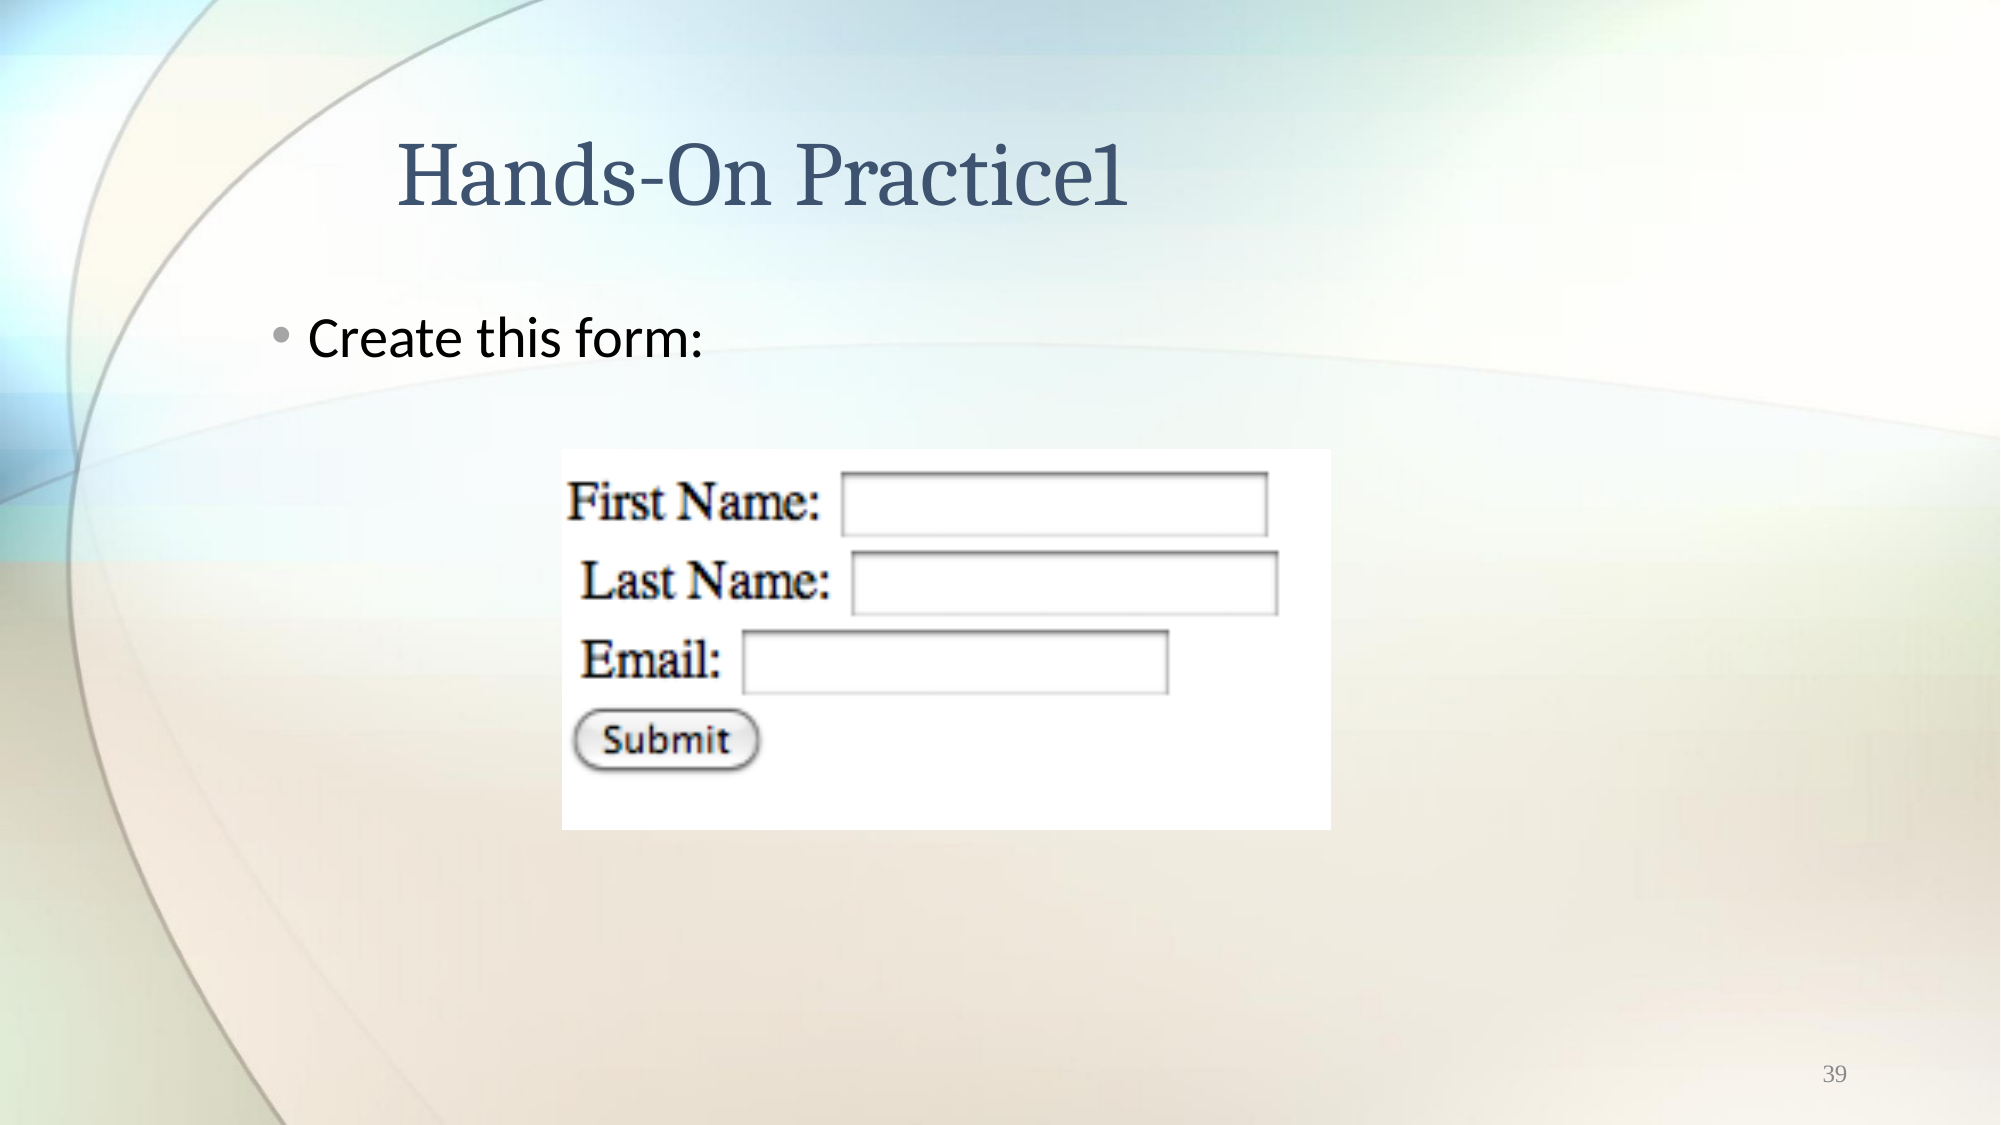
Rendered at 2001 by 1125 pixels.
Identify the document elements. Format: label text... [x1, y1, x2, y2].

title Hands-On Practice1 [381, 59, 1863, 278]
picture [0, 0, 2001, 1125]
list Create this form: [256, 299, 1863, 1014]
slide_number 39 [1325, 1042, 1863, 1103]
